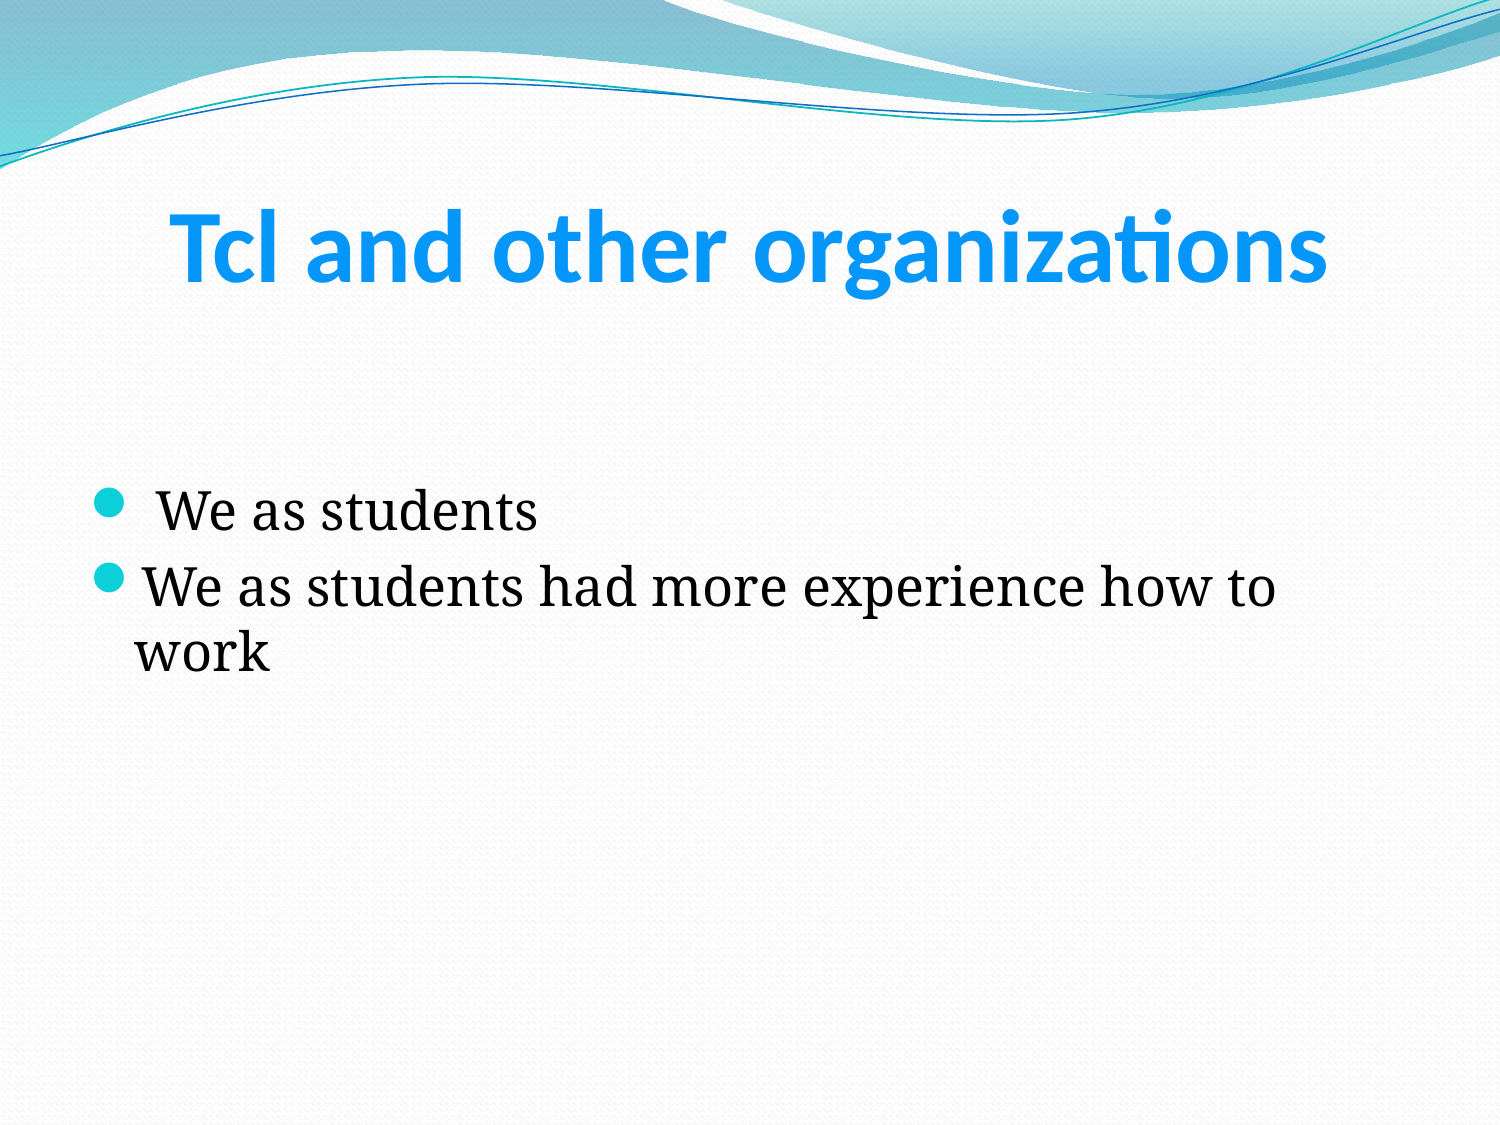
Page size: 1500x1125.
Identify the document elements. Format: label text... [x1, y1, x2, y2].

list We as students We as students had more experience how to work [75, 317, 1425, 1038]
title Tcl and other organizations [75, 115, 1425, 303]
